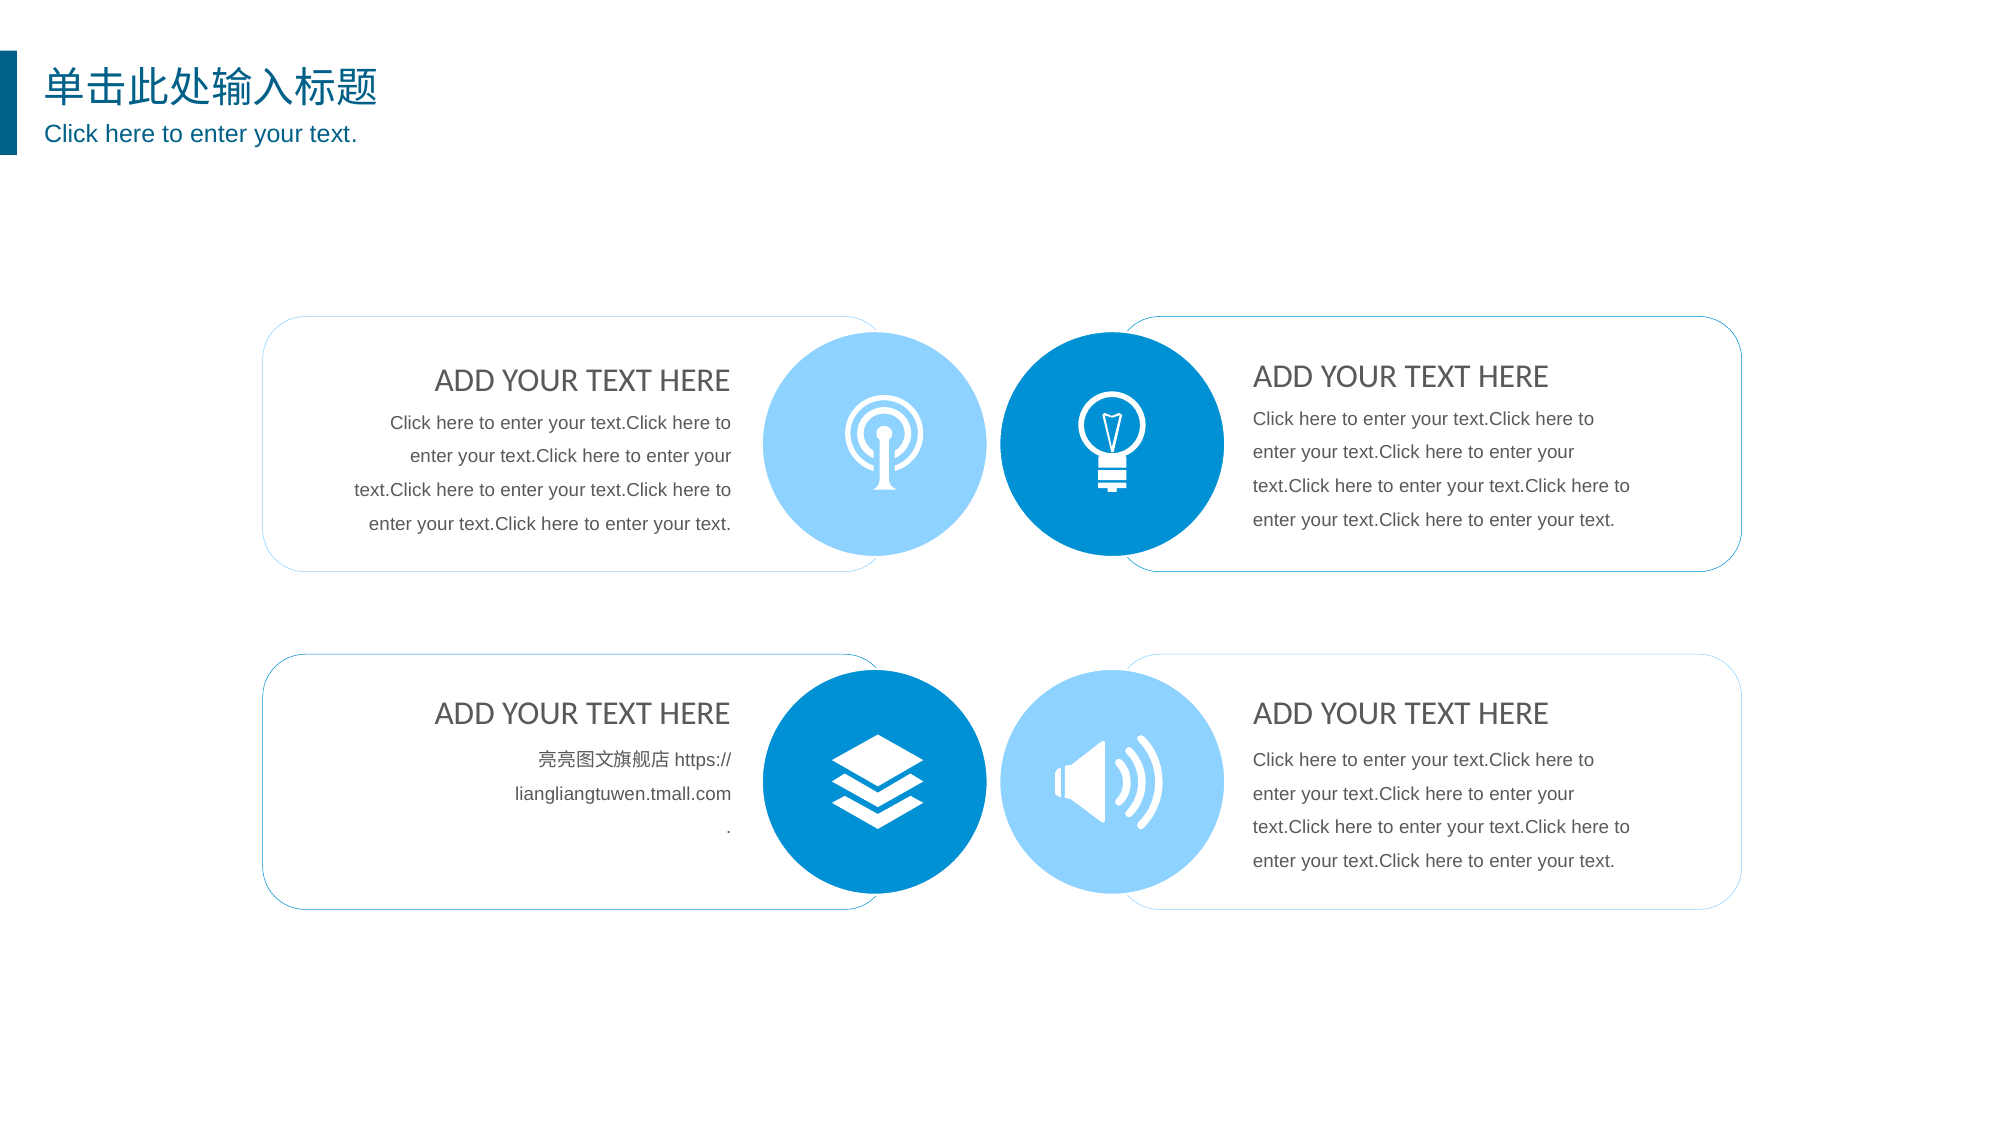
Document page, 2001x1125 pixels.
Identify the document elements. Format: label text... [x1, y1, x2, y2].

text_box Click here to enter your text.Click here to enter your text.Click here to enter your text.Click here to enter your text.Click here to enter your text.Click here to enter your text. [1238, 387, 1656, 538]
text_box Click here to enter your text.Click here to enter your text.Click here to enter your text.Click here to enter your text.Click here to enter your text.Click here to enter your text. [328, 391, 746, 542]
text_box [845, 394, 924, 490]
text_box [998, 667, 1227, 896]
text_box Click here to enter your text. [37, 105, 409, 154]
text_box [831, 734, 924, 829]
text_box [1055, 734, 1163, 830]
text_box [261, 653, 878, 911]
text_box [760, 667, 989, 896]
text_box ADD YOUR TEXT HERE [1238, 683, 1565, 728]
text_box 亮亮图文旗舰店https://liangliangtuwen.tmall.com . [328, 729, 746, 845]
text_box [261, 315, 878, 573]
text_box [998, 330, 1227, 559]
text_box ADD YOUR TEXT HERE [1238, 346, 1565, 387]
text_box ADD YOUR TEXT HERE [419, 351, 746, 391]
text_box [1126, 315, 1743, 573]
text_box [0, 50, 18, 156]
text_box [1078, 391, 1146, 492]
text_box ADD YOUR TEXT HERE [419, 683, 746, 729]
text_box [1126, 653, 1743, 911]
text_box [760, 330, 989, 559]
text_box Click here to enter your text.Click here to enter your text.Click here to enter your text.Click here to enter your text.Click here to enter your text.Click here to enter your text. [1238, 728, 1656, 879]
text_box 单击此处输入标题 [29, 53, 418, 119]
